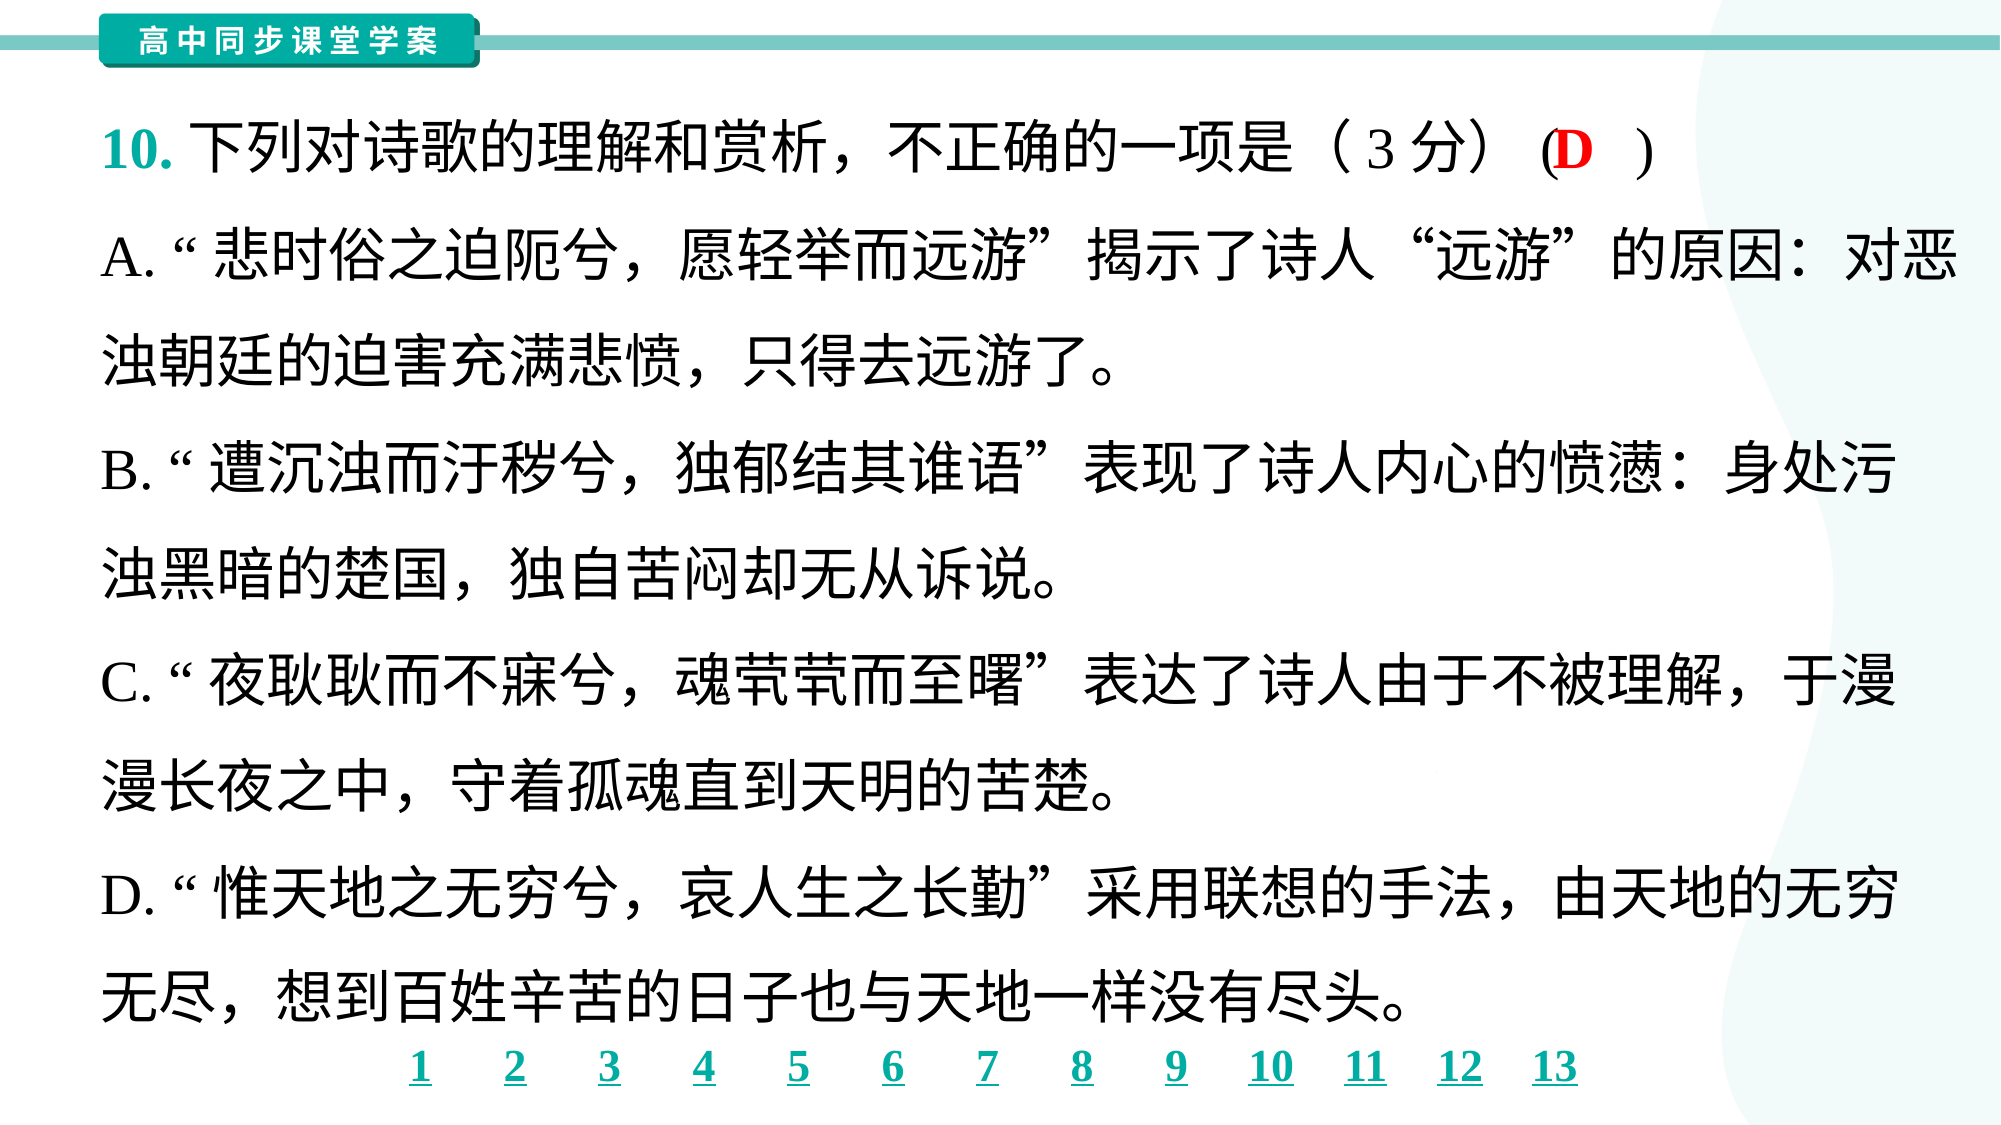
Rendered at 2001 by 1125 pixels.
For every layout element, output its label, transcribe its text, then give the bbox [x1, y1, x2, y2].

text_box D [1531, 75, 1616, 169]
text_box A. “悲时俗之迫阨兮，愿轻举而远游”揭示了诗人“远游”的原因：对恶 浊朝廷的迫害充满悲愤，只得去远游了。 B. “遭沉浊而汙秽兮，独郁结其谁语”表现了诗人内心的愤懑：身处污 浊黑暗的楚国，独自苦闷却无从诉说。 C. “夜耿耿而不寐兮，魂茕茕而至曙”表达了诗人由于不被理解，于漫 漫长夜之中，守着孤魂直到天明的苦楚。 D. “惟天地之无穷兮，哀人生之长勤”采用联想的手法，由天地的无穷 无尽，想到百姓辛苦的日子也与天地一样没有尽头。 [100, 182, 1899, 1019]
picture [0, 0, 2000, 1125]
text_box 10.下列对诗歌的理解和赏析，不正确的一项是（3分）( ) [1616, 76, 1899, 169]
text_box 10.下列对诗歌的理解和赏析，不正确的一项是（3分）( ) [100, 76, 1531, 169]
